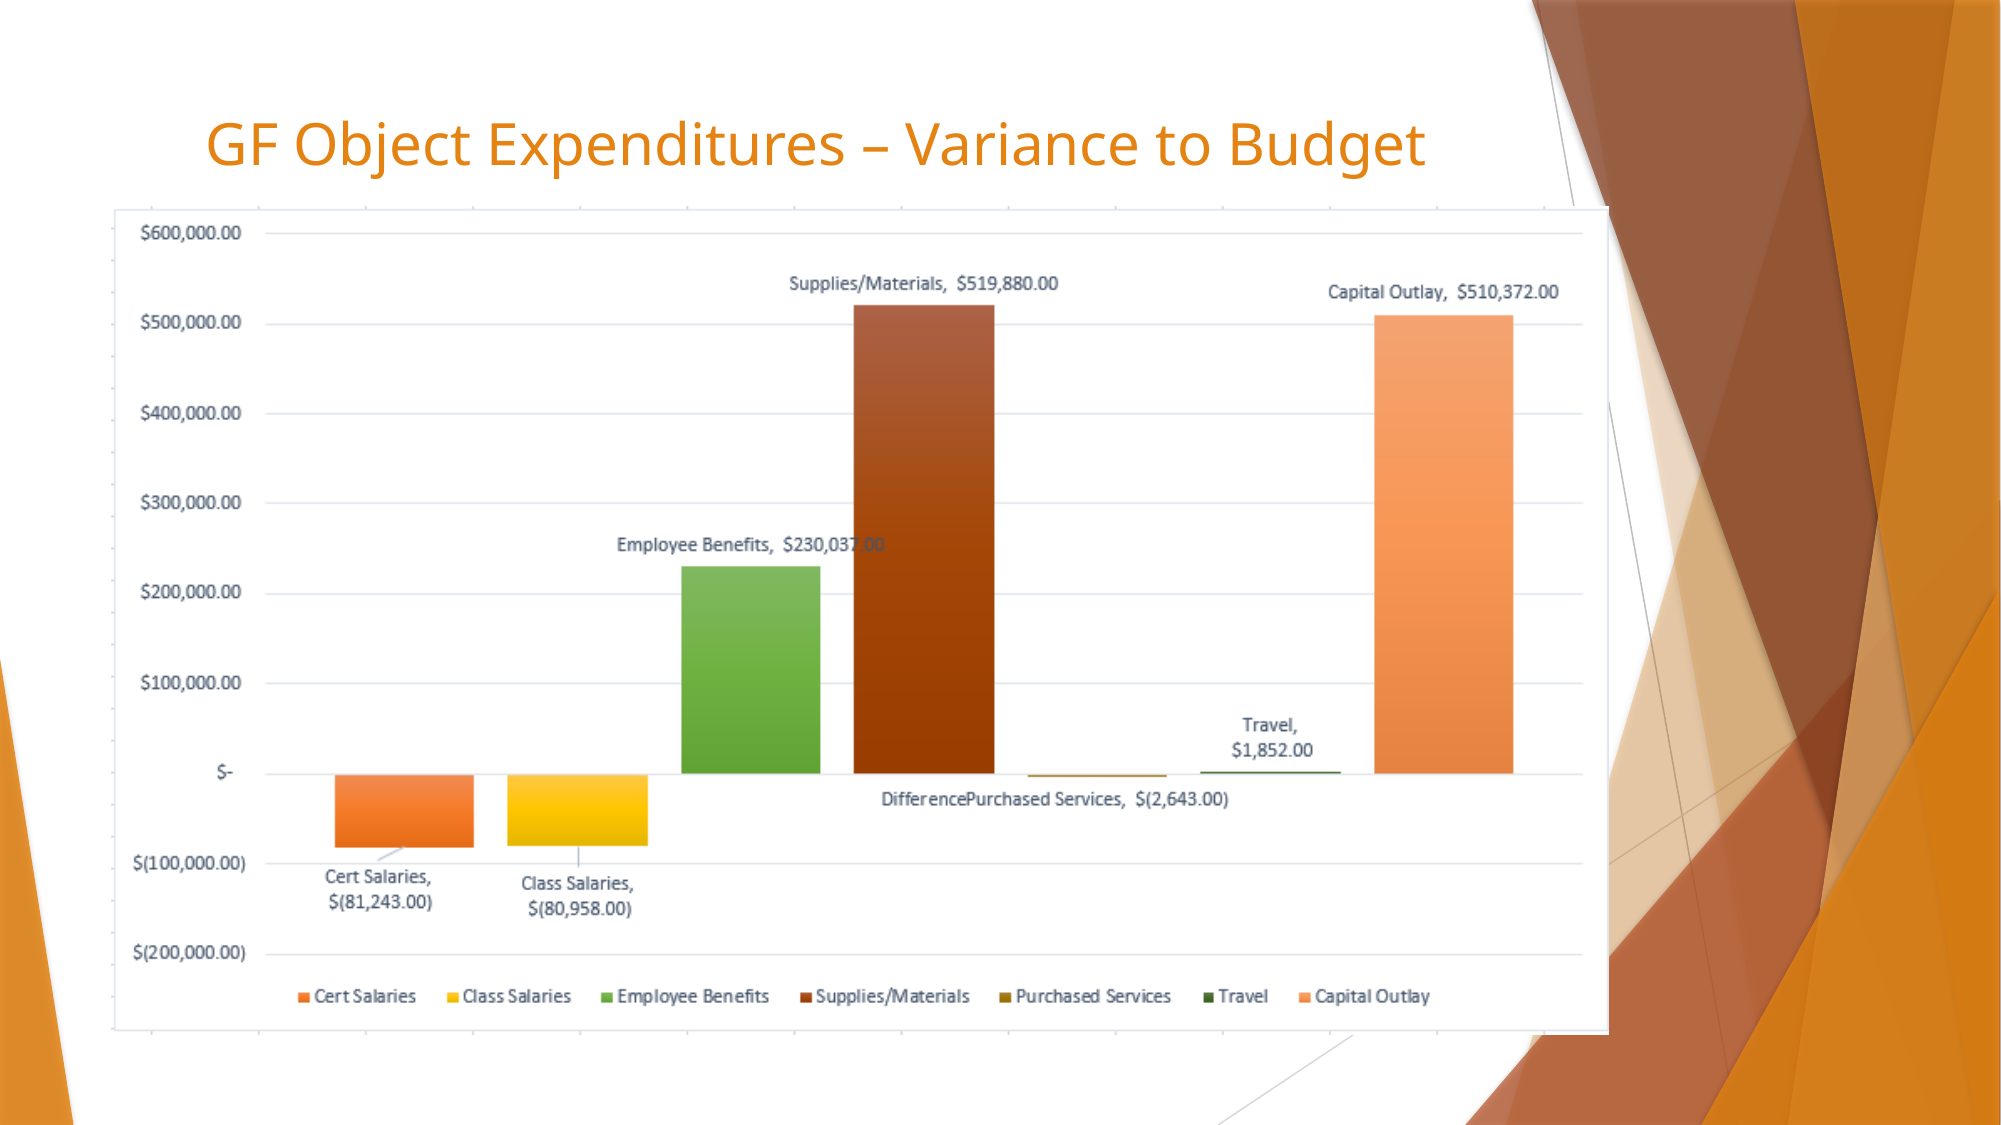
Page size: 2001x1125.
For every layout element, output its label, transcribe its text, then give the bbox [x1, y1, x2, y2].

picture [110, 206, 1610, 1035]
title GF Object Expenditures – Variance to Budget [111, 99, 1522, 181]
